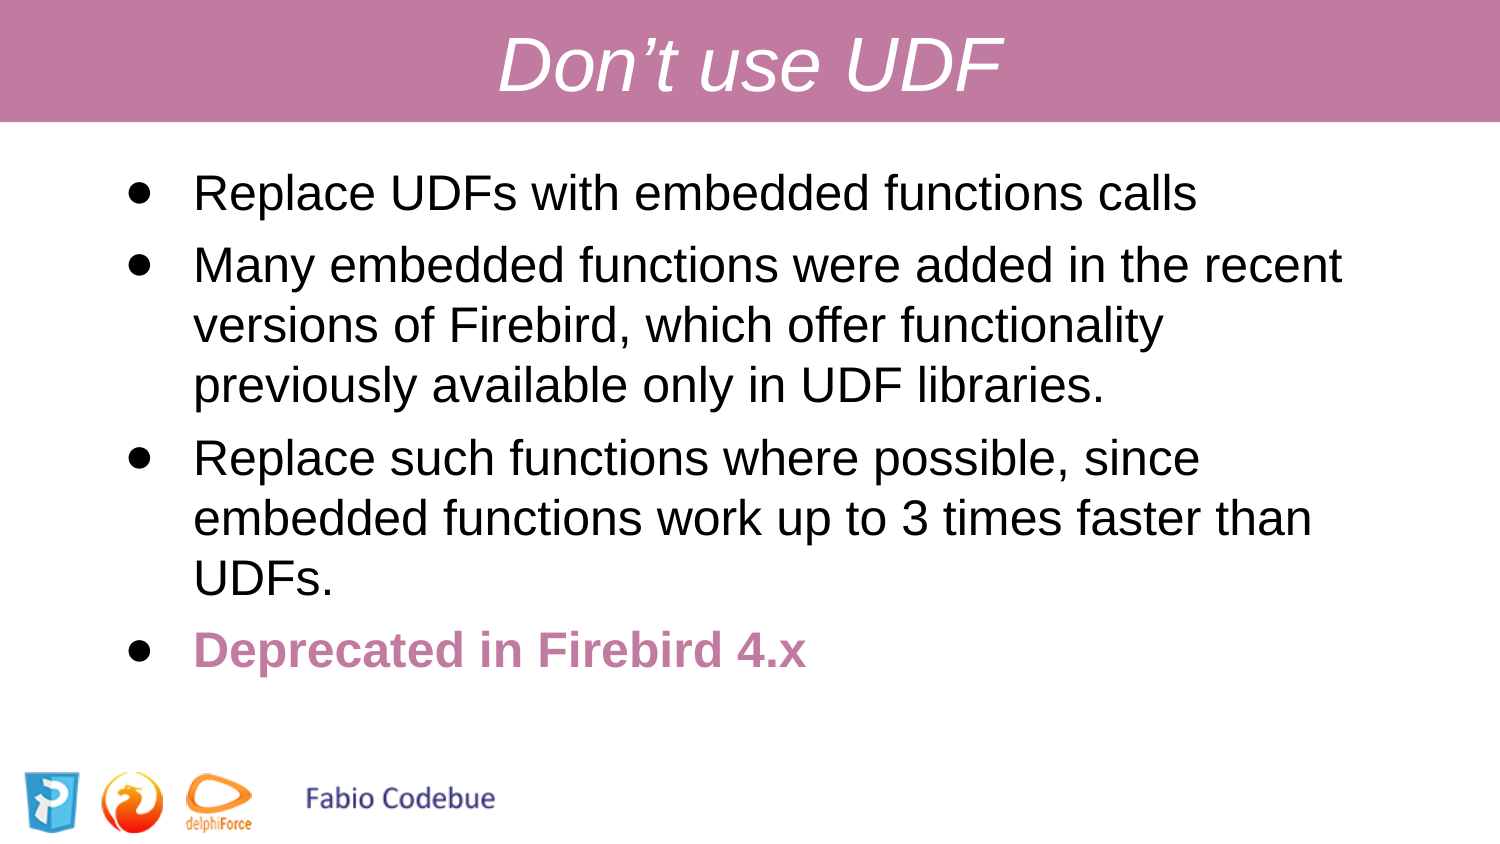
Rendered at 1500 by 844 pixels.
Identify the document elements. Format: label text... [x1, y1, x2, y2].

picture [0, 123, 1500, 844]
list Replace UDFs with embedded functions calls Many embedded functions were added in the recent versions of Firebird, which offer functionality previously available only in UDF libraries. Replace such functions where possible, since embedded functions work up to 3 times faster than UDFs. Deprecated in Firebird 4.x [103, 145, 1397, 760]
text_box Don’t use UDF [0, 0, 1500, 123]
